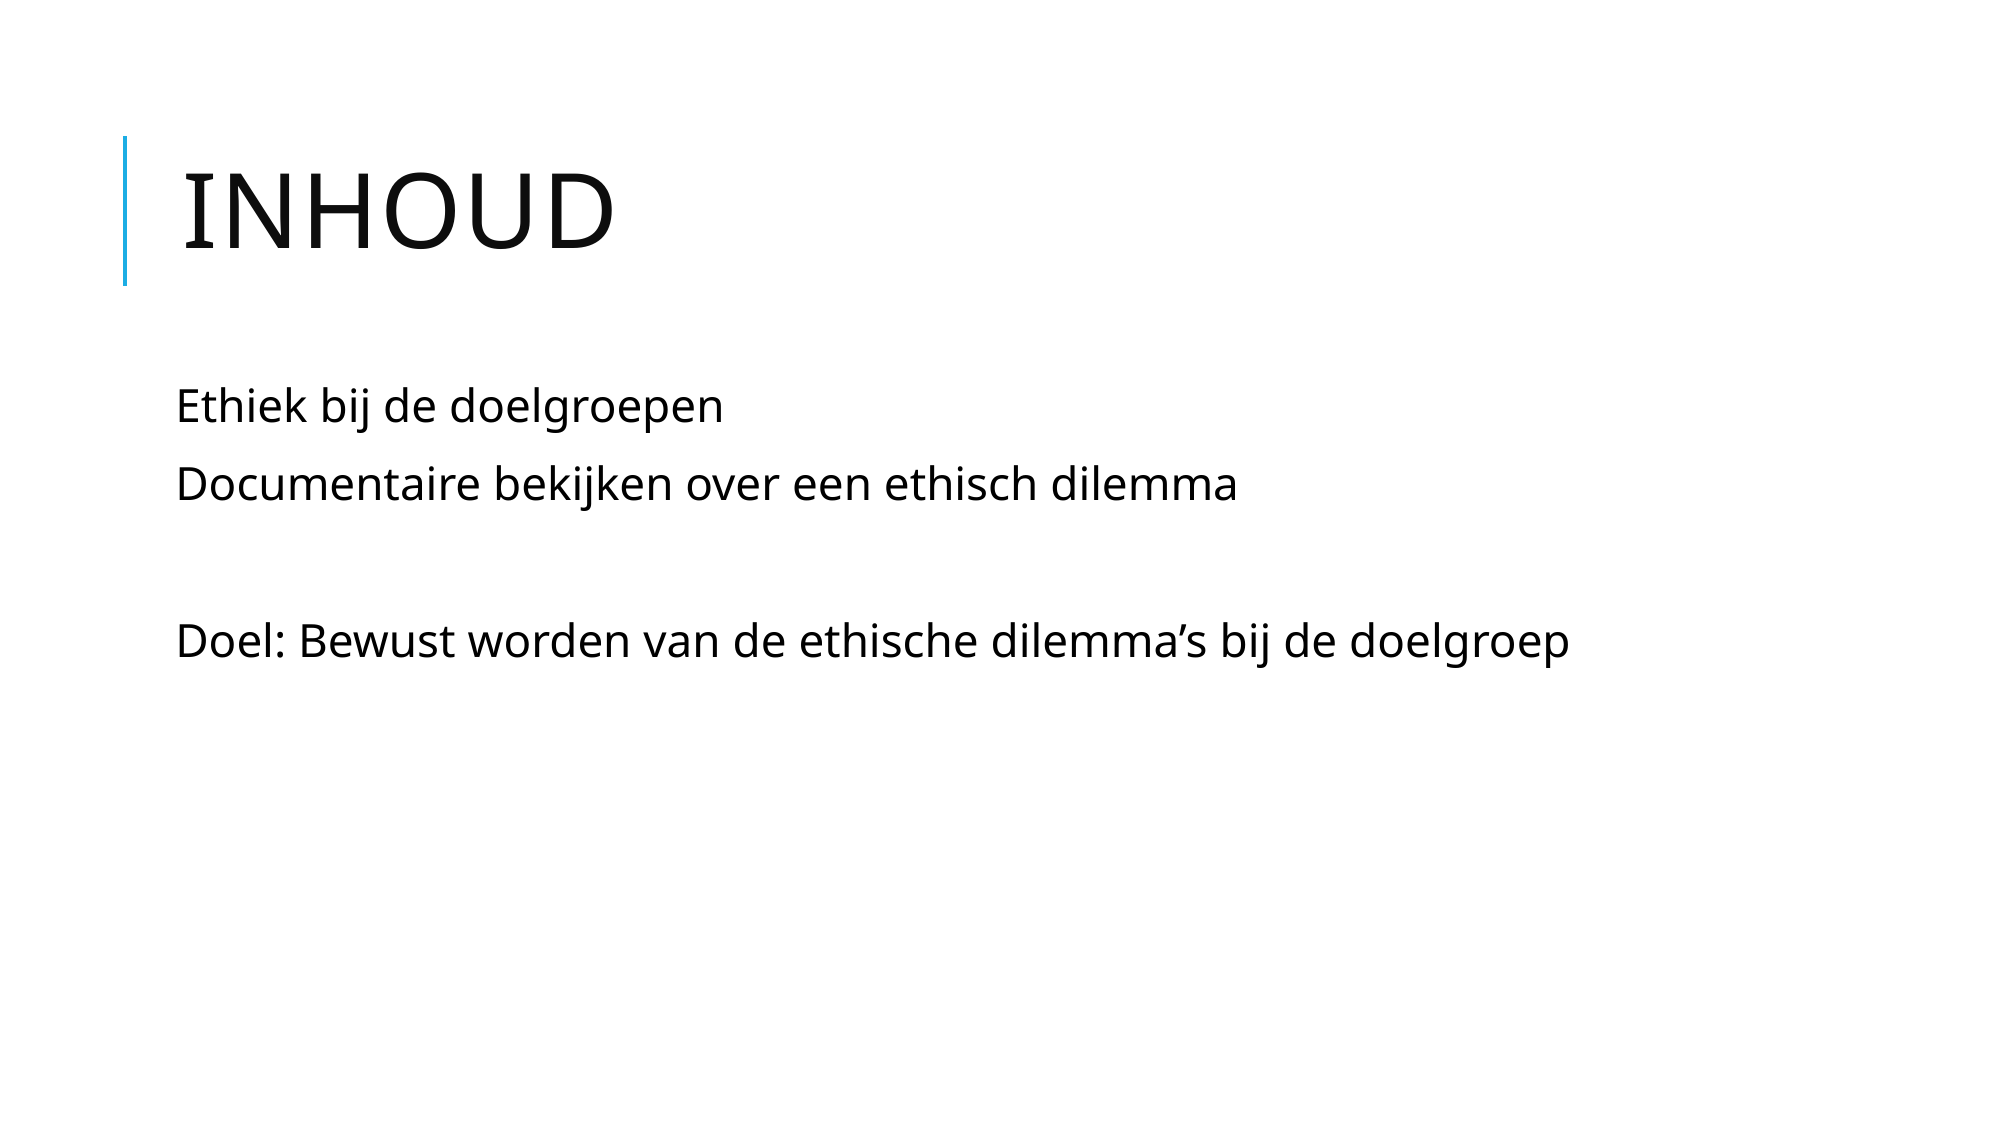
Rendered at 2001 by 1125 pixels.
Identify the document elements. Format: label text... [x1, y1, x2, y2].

list Ethiek bij de doelgroepen Documentaire bekijken over een ethisch dilemma Doel: Bewust worden van de ethische dilemma’s bij de doelgroep [168, 375, 1763, 1035]
title Inhoud [168, 96, 1763, 342]
